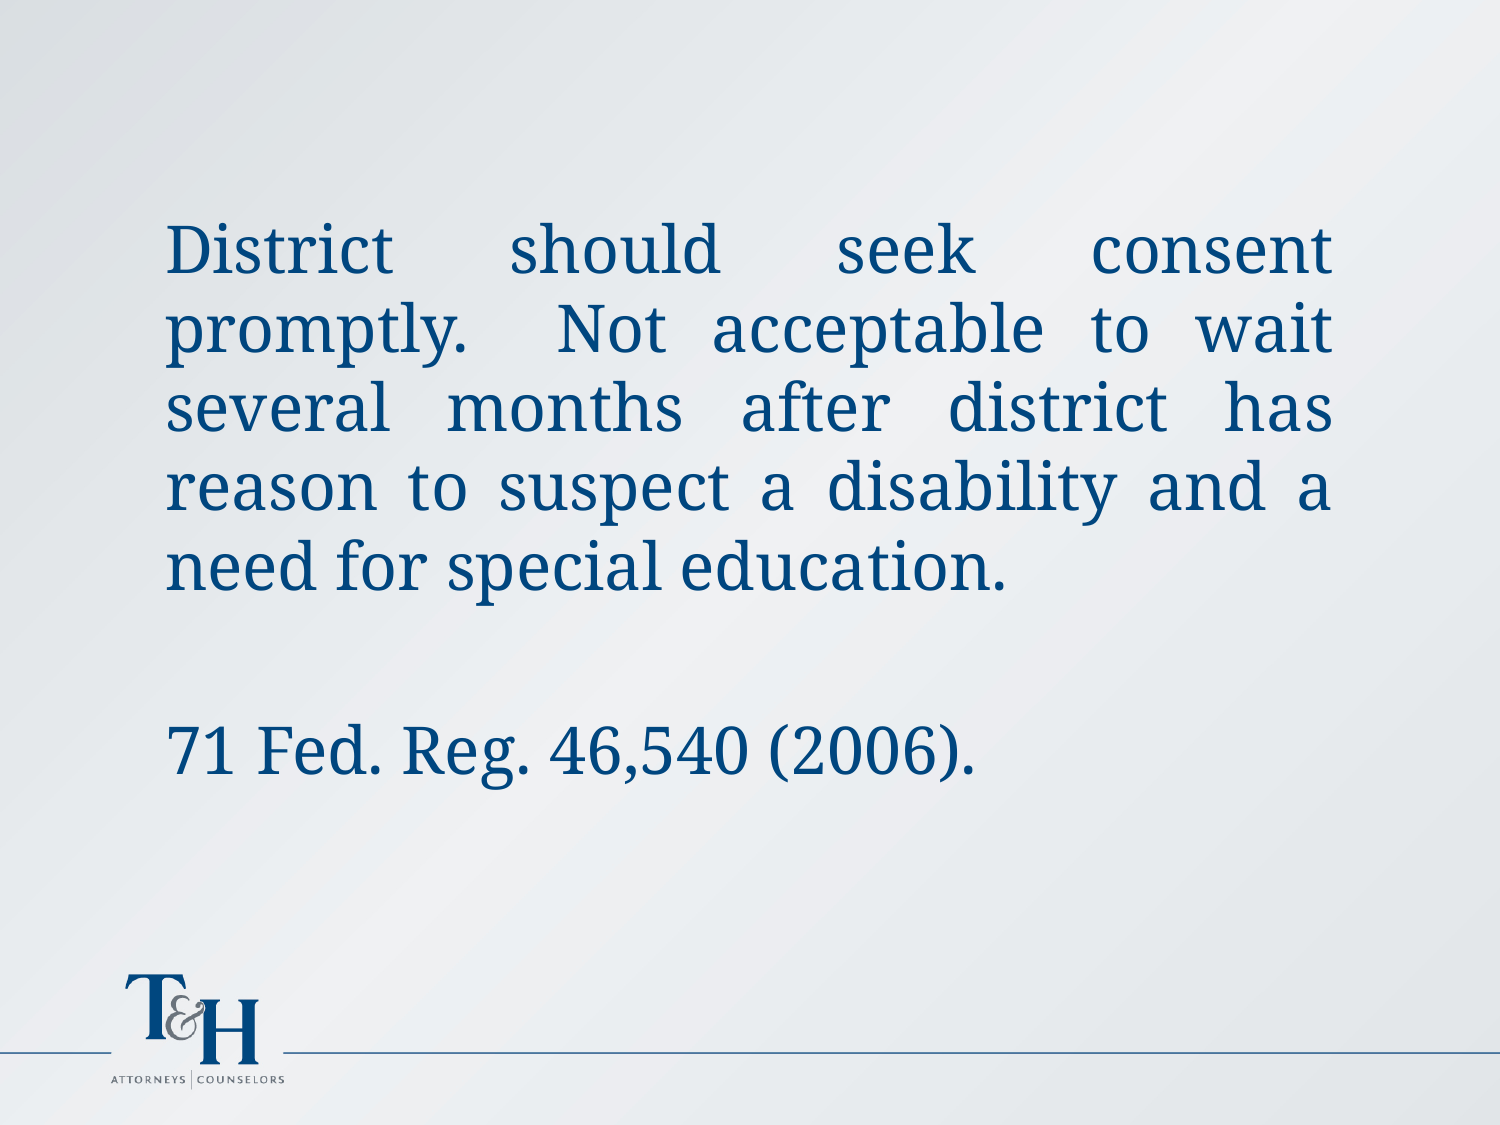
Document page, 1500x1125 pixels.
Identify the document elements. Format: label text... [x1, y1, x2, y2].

picture [0, 0, 1500, 1125]
list District should seek consent promptly. Not acceptable to wait several months after district has reason to suspect a disability and a need for special education. 71 Fed. Reg. 46,540 (2006). [149, 199, 1351, 801]
